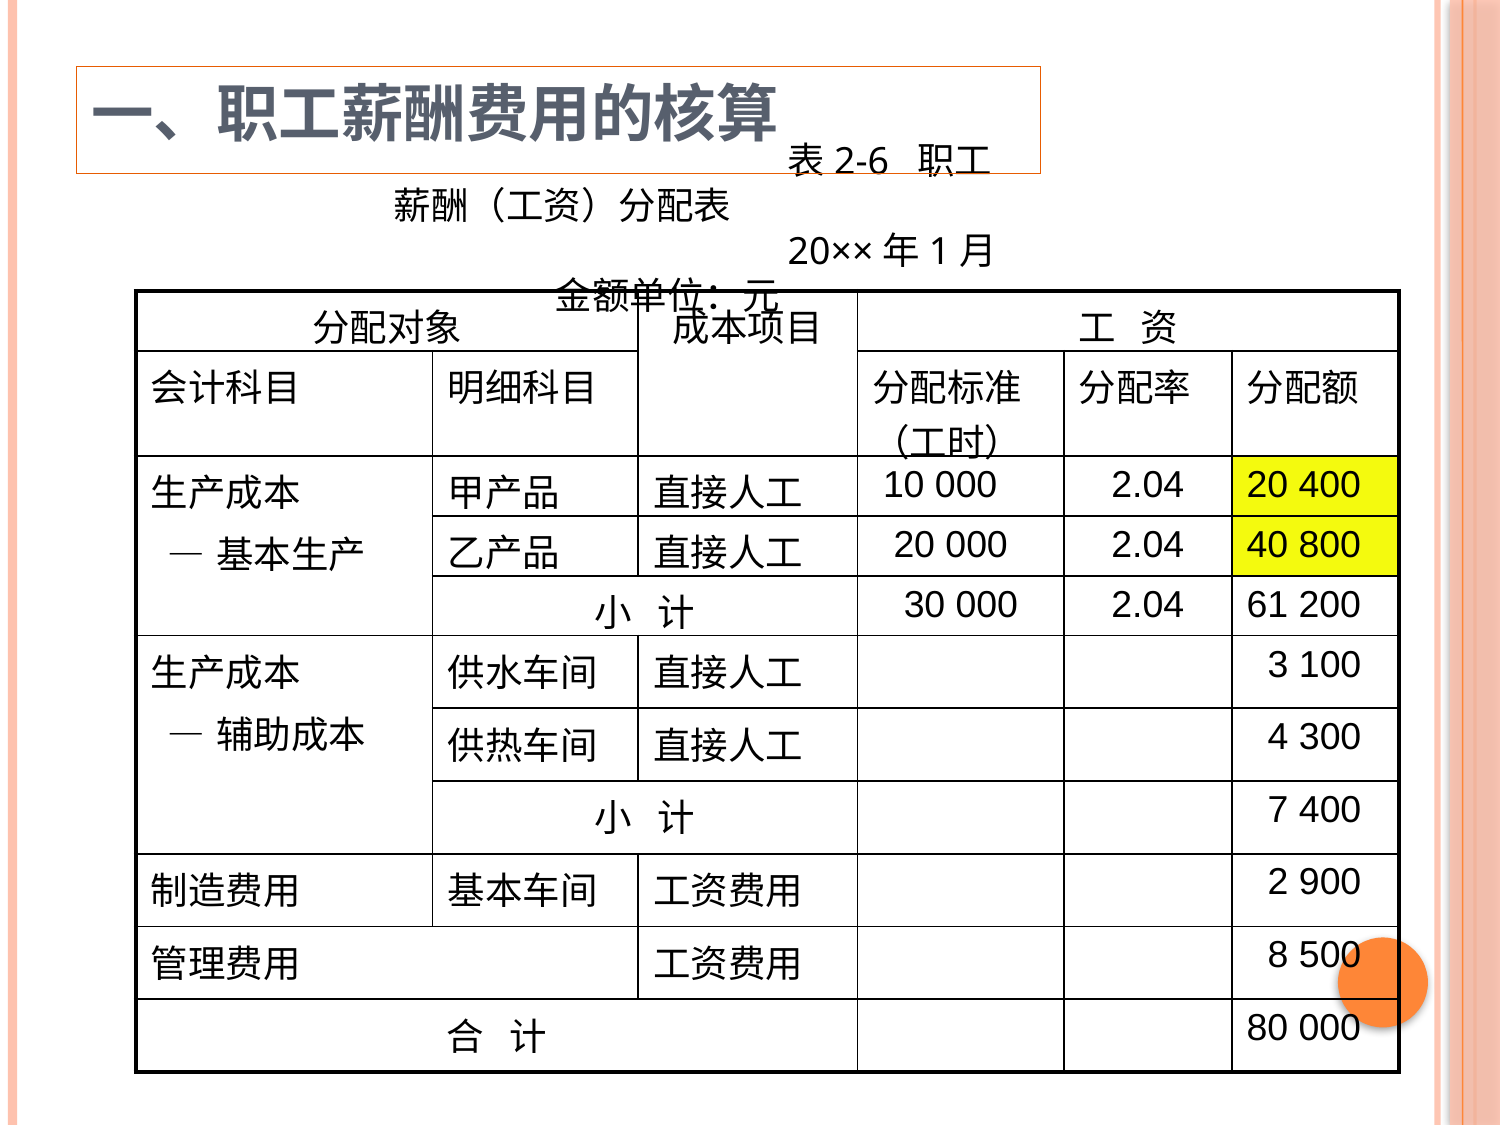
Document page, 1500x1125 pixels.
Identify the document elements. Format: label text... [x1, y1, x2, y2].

table_cell 2 900 [1233, 855, 1397, 926]
table_cell 供水车间 [433, 636, 637, 707]
table_cell 工资费用 [639, 855, 857, 926]
table_cell [1065, 782, 1231, 853]
table_cell 直接人工 [639, 517, 857, 575]
table_cell 3 100 [1233, 636, 1397, 707]
table_cell [1065, 709, 1231, 780]
table_header 工 资 [858, 293, 1397, 350]
table_cell [858, 855, 1063, 926]
table_cell 10 000 [858, 457, 1063, 515]
table_cell 分配额 [1233, 352, 1397, 455]
table_cell 管理费用 [138, 927, 637, 998]
table_header 成本项目 [639, 293, 857, 455]
table_cell 2.04 [1065, 517, 1231, 575]
table_cell 直接人工 [639, 709, 857, 780]
text_box 表2-6 职工薪酬（工资）分配表 20××年1月 金额单位：元 [379, 174, 1031, 280]
table_cell 80 000 [1233, 1000, 1397, 1070]
table_cell 生产成本 —基本生产 [138, 457, 432, 635]
table_cell 小 计 [433, 782, 857, 853]
table_cell [858, 782, 1063, 853]
table_cell [858, 709, 1063, 780]
table_cell 61 200 [1233, 577, 1397, 635]
table_cell 分配标准（工时） [858, 352, 1063, 455]
table_cell 工资费用 [639, 927, 857, 998]
table_cell [1065, 636, 1231, 707]
table_cell [1065, 1000, 1231, 1070]
table_cell 制造费用 [138, 855, 432, 926]
table_cell 40 800 [1233, 517, 1397, 575]
table_cell [858, 927, 1063, 998]
table_header 分配对象 [138, 293, 637, 350]
table_cell 30 000 [858, 577, 1063, 635]
table_cell 供热车间 [433, 709, 637, 780]
table_cell 会计科目 [138, 352, 432, 455]
table_cell 生产成本 —辅助成本 [138, 636, 432, 853]
table_cell [1065, 927, 1231, 998]
table_cell 甲产品 [433, 457, 637, 515]
table_cell 直接人工 [639, 636, 857, 707]
table_cell [858, 636, 1063, 707]
table_cell 明细科目 [433, 352, 637, 455]
table_cell [1065, 855, 1231, 926]
table_cell [858, 1000, 1063, 1070]
table_cell 20 000 [858, 517, 1063, 575]
table_cell 4 300 [1233, 709, 1397, 780]
table_cell 分配率 [1065, 352, 1231, 455]
table_cell 乙产品 [433, 517, 637, 575]
text_box 一、职工薪酬费用的核算 [76, 66, 1041, 174]
table_cell 2.04 [1065, 577, 1231, 635]
table_cell 8 500 [1233, 927, 1397, 998]
table_cell 20 400 [1233, 457, 1397, 515]
table_cell 2.04 [1065, 457, 1231, 515]
table_cell 小 计 [433, 577, 857, 635]
table_cell 基本车间 [433, 855, 637, 926]
table_cell 7 400 [1233, 782, 1397, 853]
table_cell 合 计 [138, 1000, 857, 1070]
table_cell 直接人工 [639, 457, 857, 515]
